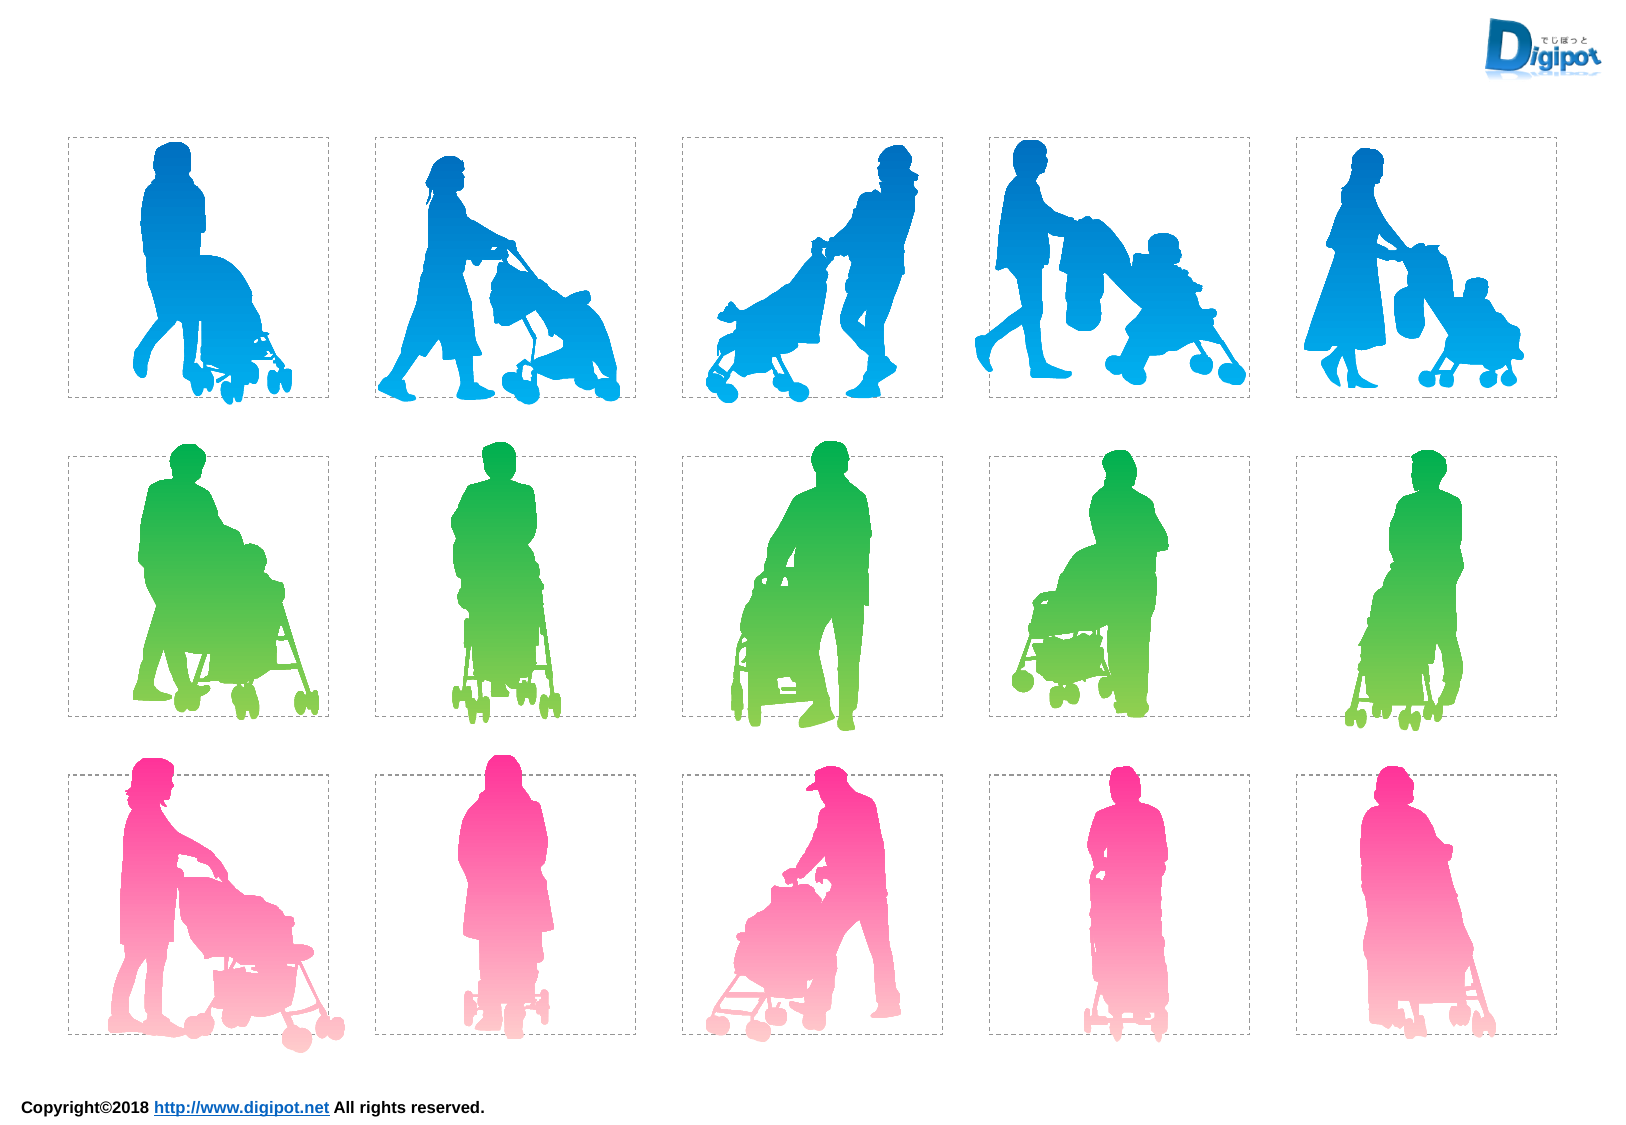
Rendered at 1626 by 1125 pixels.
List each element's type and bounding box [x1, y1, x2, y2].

text_box [133, 141, 292, 405]
text_box [1011, 450, 1170, 718]
picture [1485, 18, 1602, 82]
text_box [458, 754, 554, 1040]
text_box [705, 766, 902, 1043]
text_box [731, 440, 872, 732]
text_box [377, 155, 621, 405]
text_box [107, 757, 346, 1054]
text_box [1345, 450, 1464, 732]
text_box [1359, 766, 1496, 1040]
text_box [1303, 147, 1524, 389]
text_box [133, 443, 320, 721]
text_box [1083, 766, 1170, 1043]
text_box [705, 144, 920, 404]
text_box [450, 442, 562, 725]
text_box [974, 139, 1246, 386]
